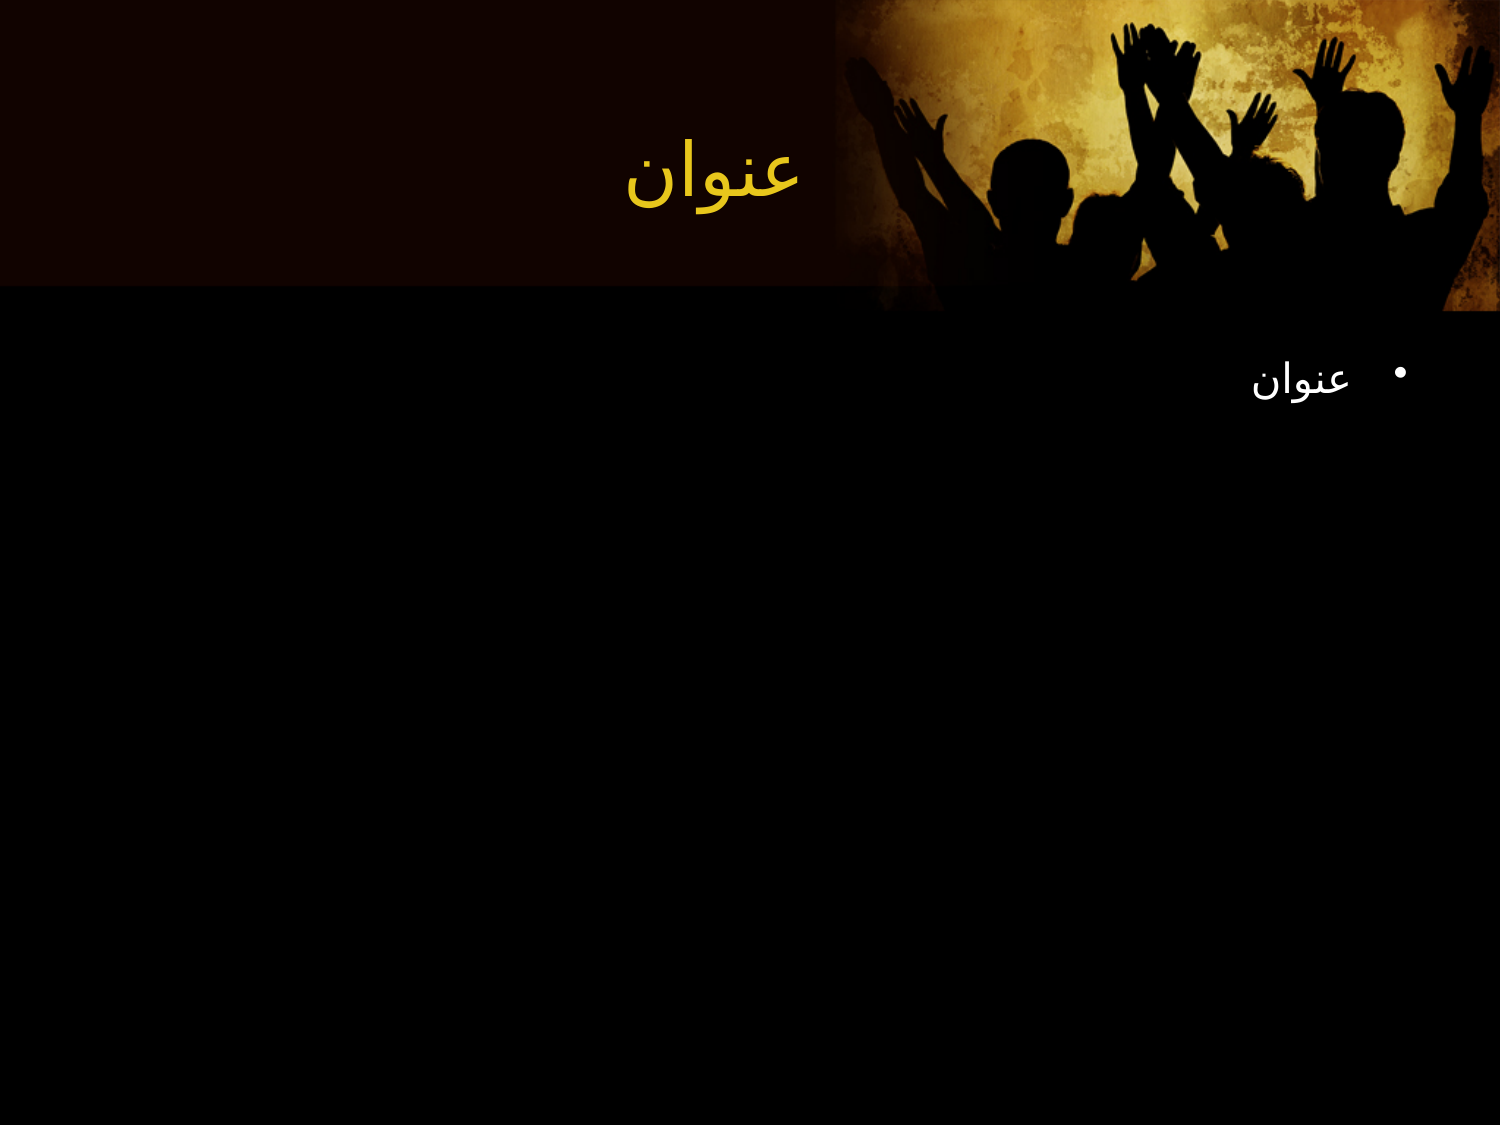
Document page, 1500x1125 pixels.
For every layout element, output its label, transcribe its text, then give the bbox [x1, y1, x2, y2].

list عنوان [76, 350, 1424, 1083]
title عنوان [76, 66, 821, 268]
picture [0, 0, 1500, 1125]
